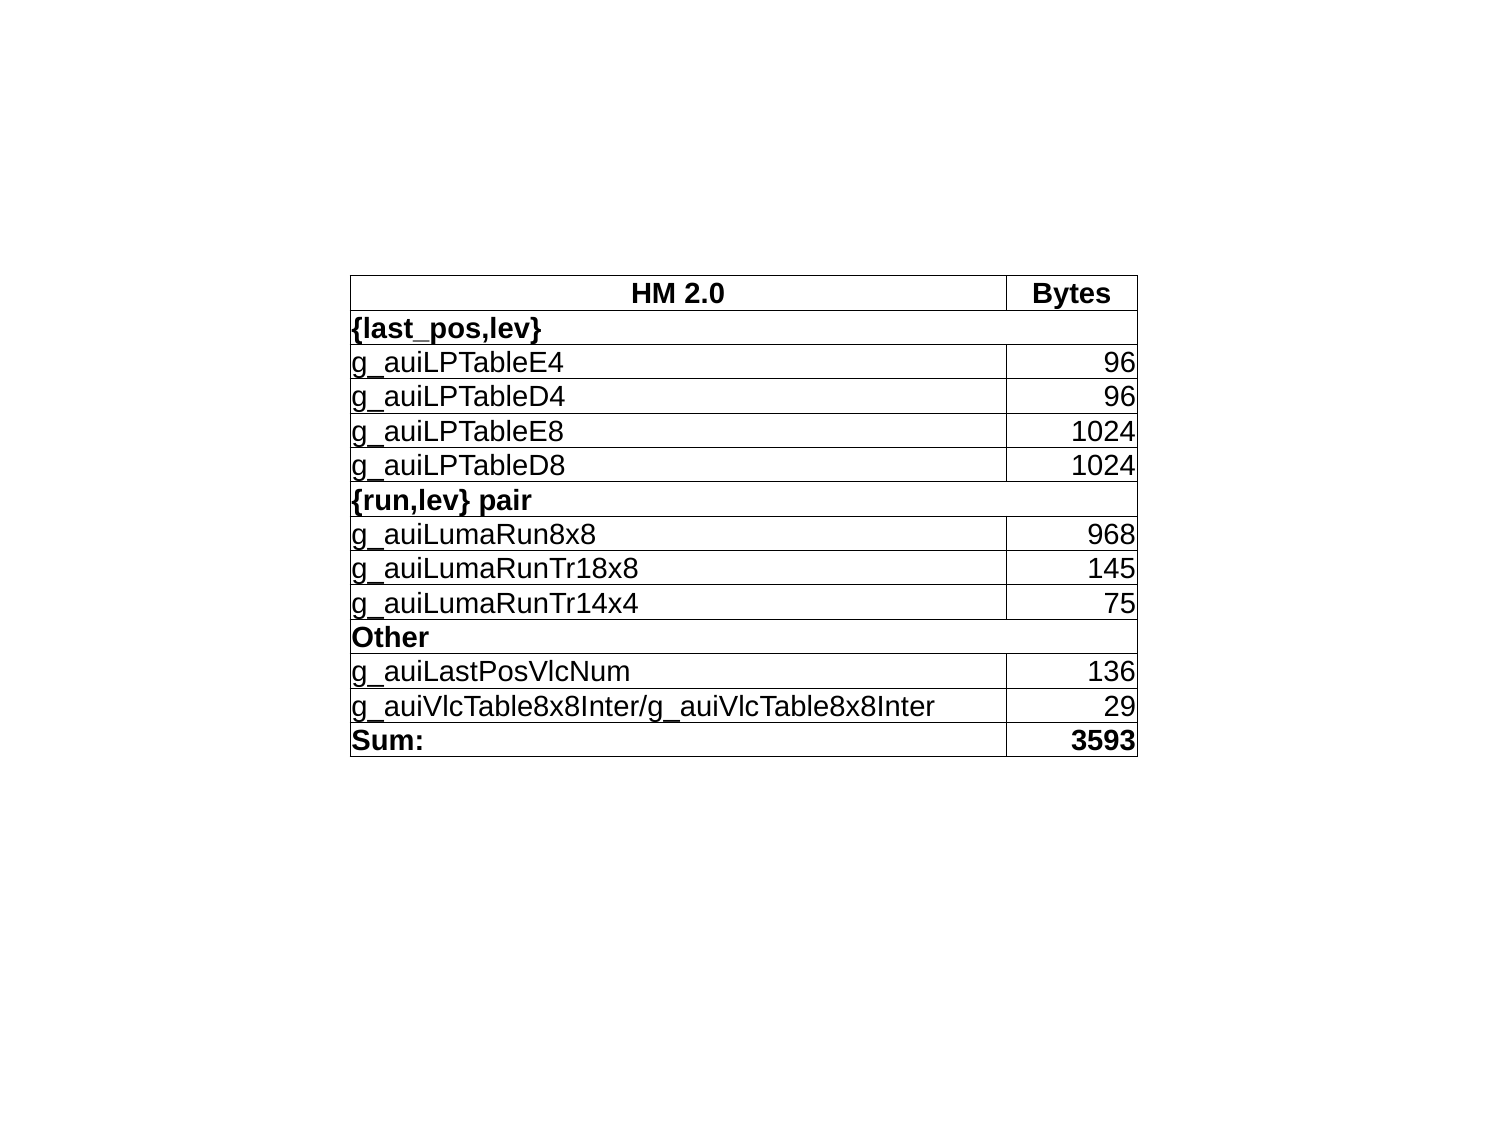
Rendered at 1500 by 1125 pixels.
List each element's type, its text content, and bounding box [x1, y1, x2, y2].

table_cell g_auiVlcTable8x8Inter/g_auiVlcTable8x8Inter [351, 689, 1006, 722]
table_cell 3593 [1007, 723, 1137, 756]
table_cell g_auiLumaRunTr18x8 [351, 551, 1006, 584]
table_cell g_auiLPTableE4 [351, 345, 1006, 378]
table_cell 96 [1007, 379, 1137, 413]
table_cell 1024 [1007, 448, 1137, 481]
table_cell Other [351, 620, 1137, 653]
table_cell {run,lev} pair [351, 482, 1137, 516]
table_cell g_auiLPTableE8 [351, 414, 1006, 447]
table_cell g_auiLPTableD8 [351, 448, 1006, 481]
table_cell 96 [1007, 345, 1137, 378]
table_cell 968 [1007, 517, 1137, 550]
table_cell 145 [1007, 551, 1137, 584]
table_cell {last_pos,lev} [351, 311, 1137, 344]
table_cell g_auiLastPosVlcNum [351, 654, 1006, 688]
table_cell g_auiLPTableD4 [351, 379, 1006, 413]
table_cell g_auiLumaRunTr14x4 [351, 585, 1006, 619]
table_cell 75 [1007, 585, 1137, 619]
table_header HM 2.0 [351, 276, 1006, 310]
table_cell Sum: [351, 723, 1006, 756]
table_cell 136 [1007, 654, 1137, 688]
table_header Bytes [1007, 276, 1137, 310]
table_cell g_auiLumaRun8x8 [351, 517, 1006, 550]
table_cell 1024 [1007, 414, 1137, 447]
table_cell 29 [1007, 689, 1137, 722]
